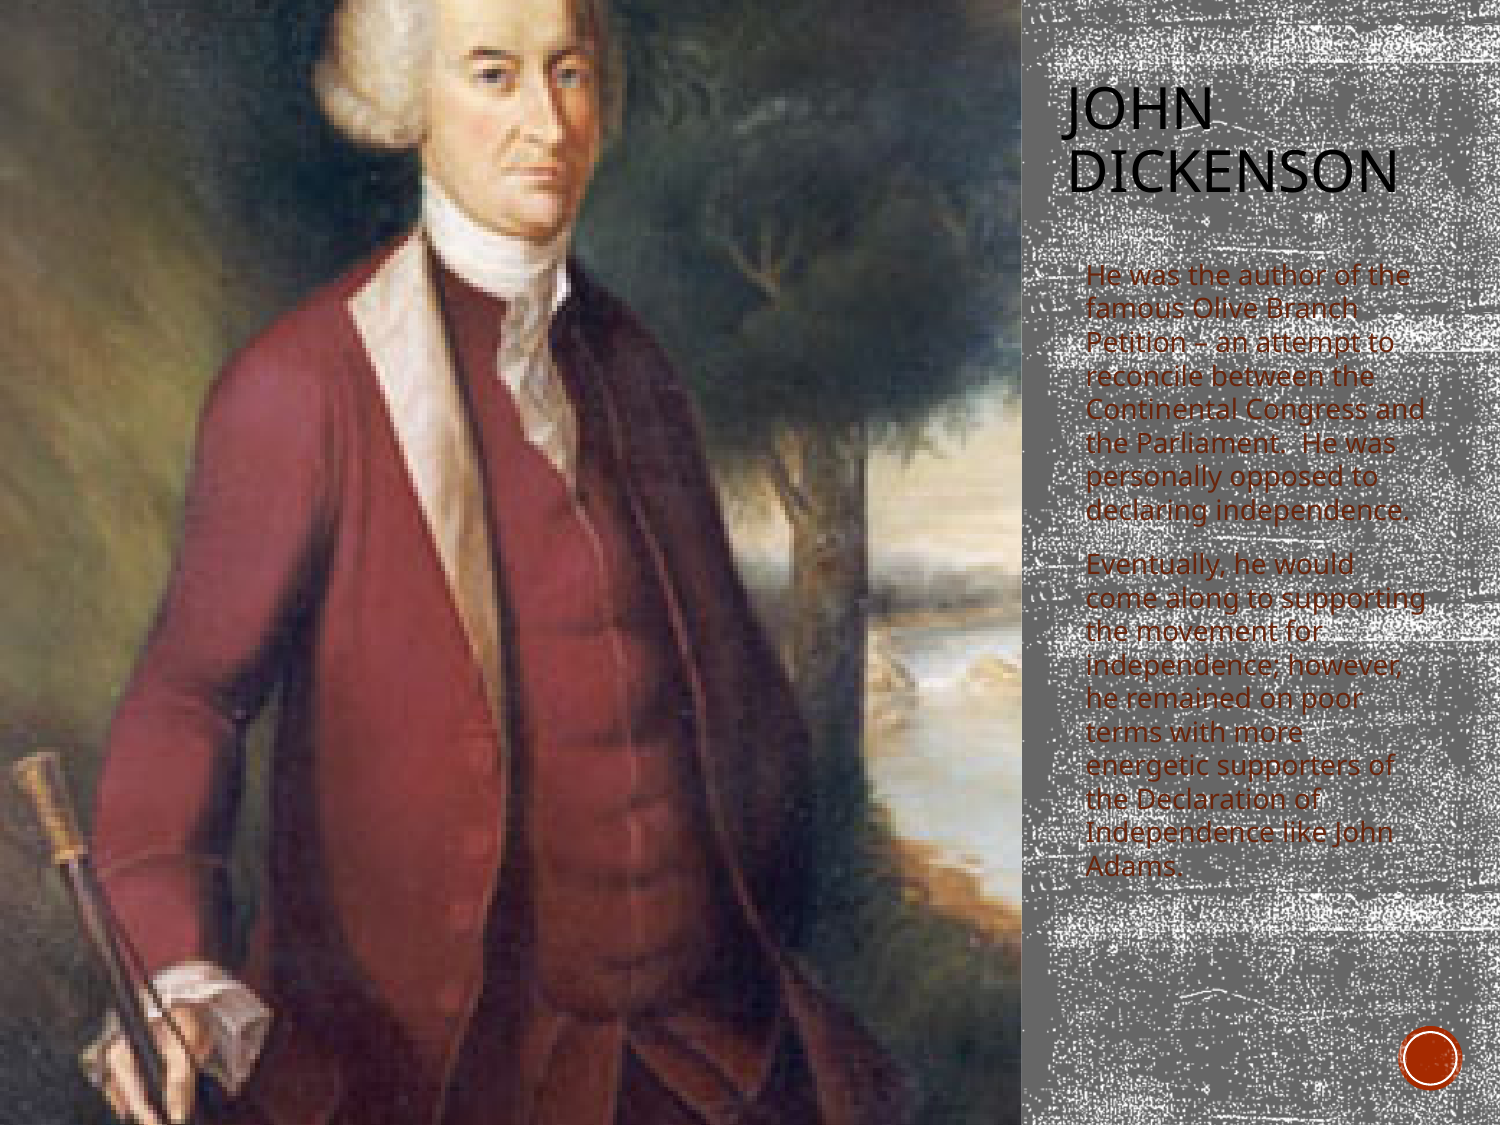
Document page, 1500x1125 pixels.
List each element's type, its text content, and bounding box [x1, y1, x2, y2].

title John dickenson [1051, 112, 1446, 213]
list He was the author of the famous Olive Branch Petition – an attempt to reconcile between the Continental Congress and the Parliament. He was personally opposed to declaring independence. Eventually, he would come along to supporting the movement for independence; however, he remained on poor terms with more energetic supporters of the Declaration of Independence like John Adams. [1051, 249, 1446, 1013]
picture [0, 0, 1022, 1125]
